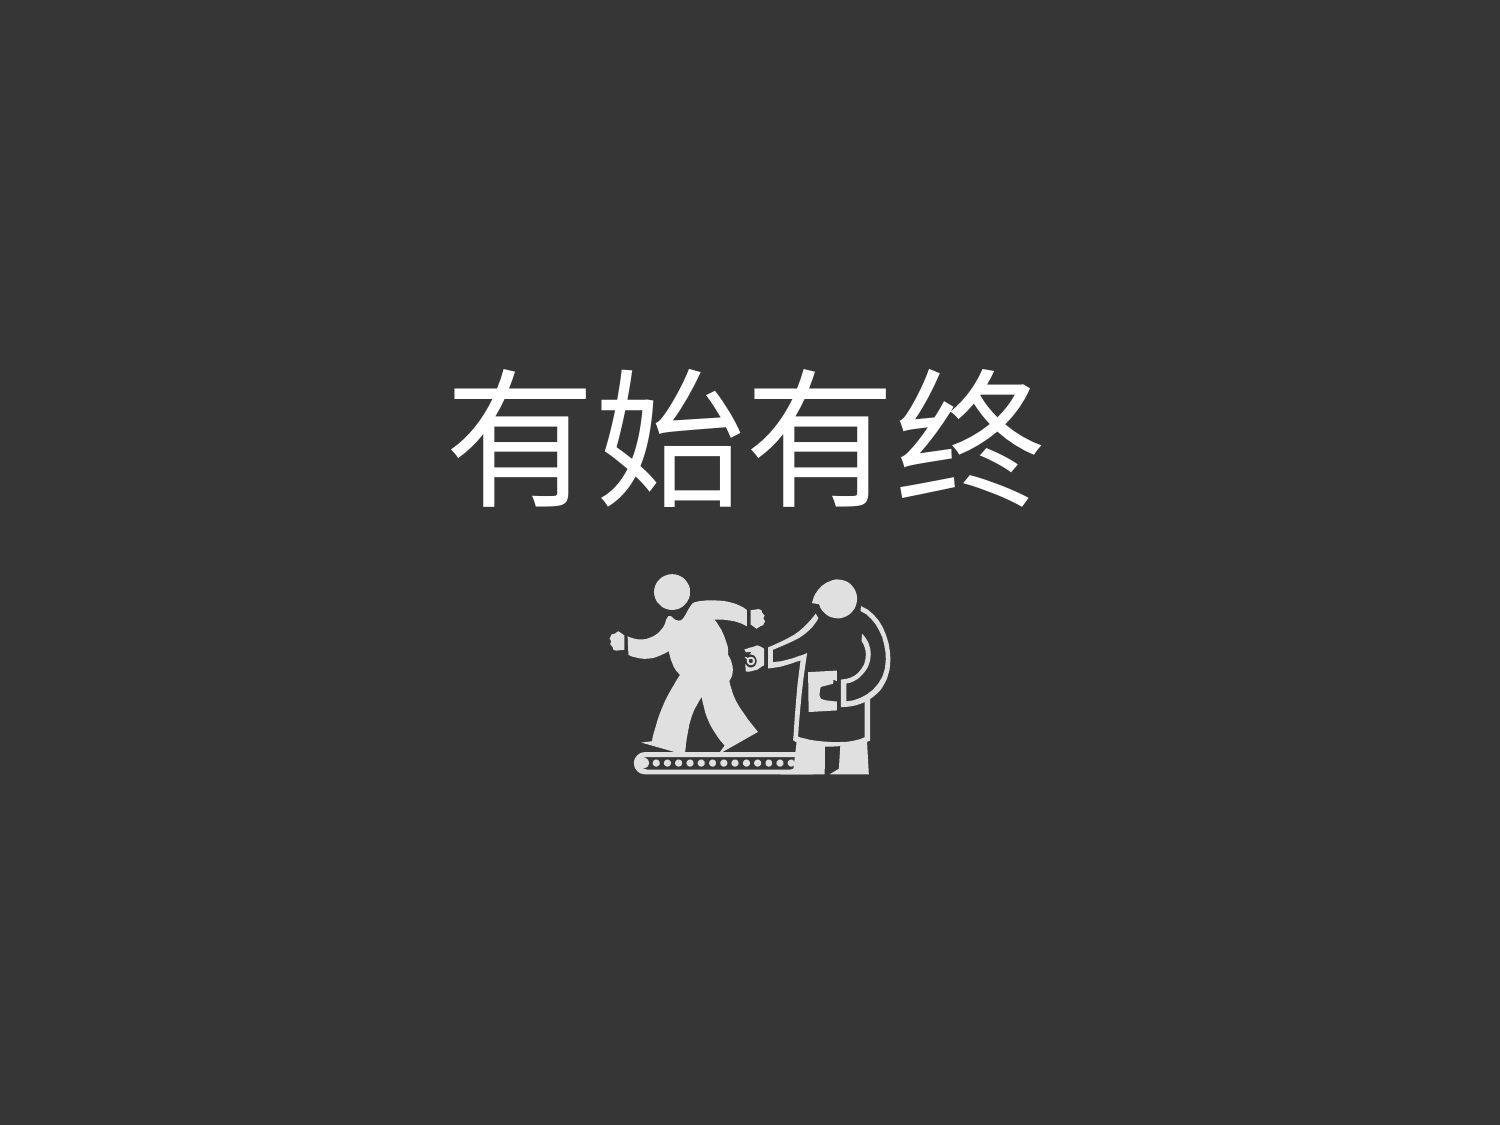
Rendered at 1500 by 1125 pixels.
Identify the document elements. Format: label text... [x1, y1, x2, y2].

text_box 有始有终 [430, 337, 1069, 533]
picture [609, 573, 891, 775]
